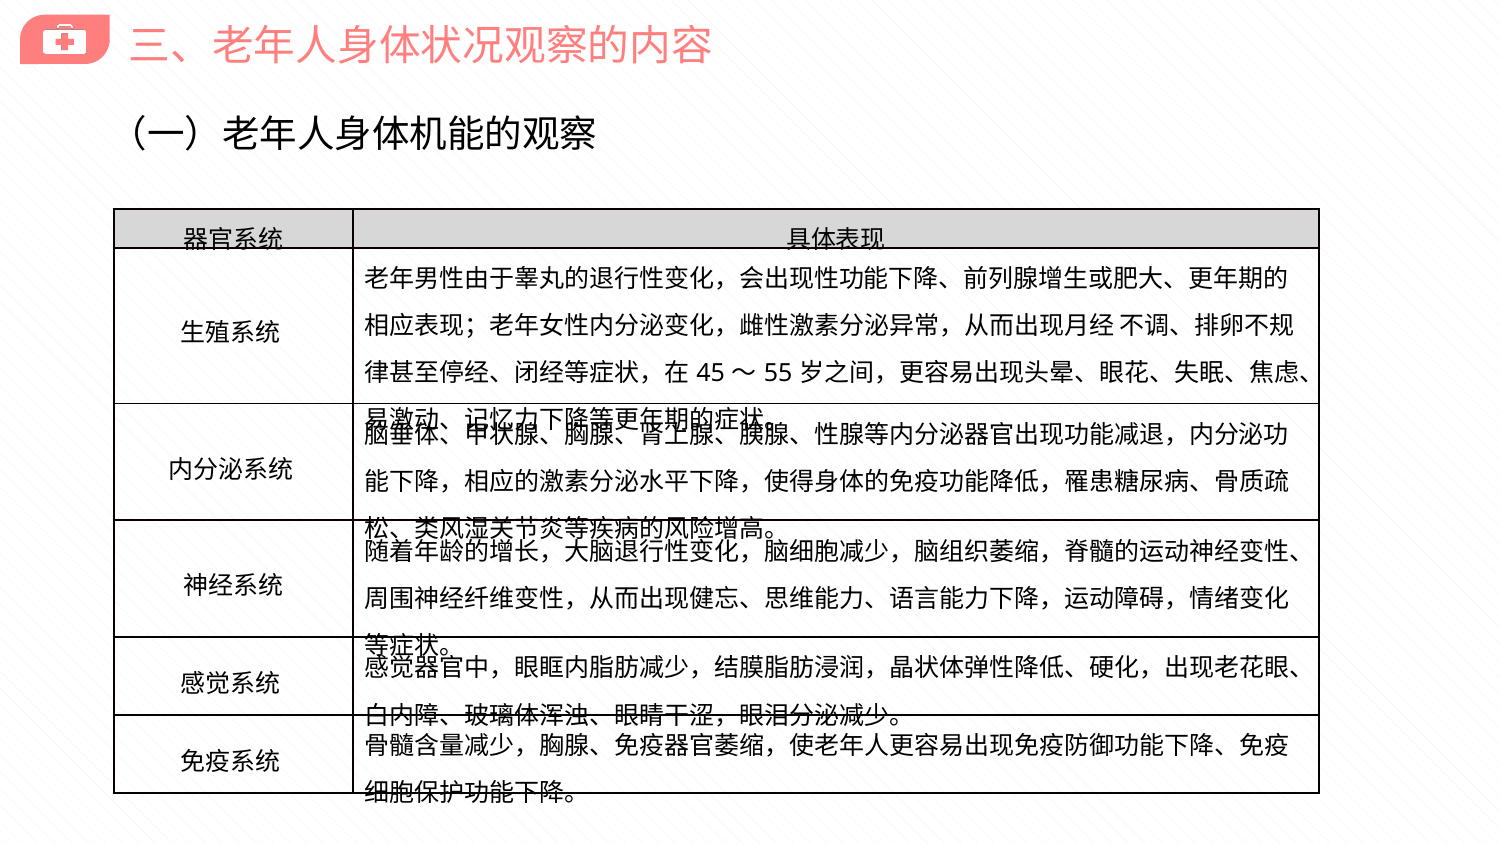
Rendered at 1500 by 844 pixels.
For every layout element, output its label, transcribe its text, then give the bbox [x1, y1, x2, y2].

table_cell 生殖系统 [115, 249, 352, 403]
table_cell 老年男性由于睾丸的退行性变化，会出现性功能下降、前列腺增生或肥大、更年期的相应表现；老年女性内分泌变化，雌性激素分泌异常，从而出现月经 不调、排卵不规律甚至停经、闭经等症状，在45～55岁之间，更容易出现头晕、眼花、失眠、焦虑、易激动、记忆力下降等更年期的症状。 [354, 249, 1318, 403]
table_cell 免疫系统 [115, 716, 352, 792]
text_box （一）老年人身体机能的观察 [9, 102, 1266, 208]
table_cell 随着年龄的增长，大脑退行性变化，脑细胞减少，脑组织萎缩，脊髓的运动神经变性、周围神经纤维变性，从而出现健忘、思维能力、语言能力下降，运动障碍，情绪变化等症状。 [354, 521, 1318, 636]
table_cell 骨髓含量减少，胸腺、免疫器官萎缩，使老年人更容易出现免疫防御功能下降、免疫细胞保护功能下降。 [354, 716, 1318, 792]
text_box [19, 11, 863, 78]
table_cell 神经系统 [115, 521, 352, 636]
table_cell 感觉器官中，眼眶内脂肪减少，结膜脂肪浸润，晶状体弹性降低、硬化，出现老花眼、白内障、玻璃体浑浊、眼睛干涩，眼泪分泌减少。 [354, 638, 1318, 714]
table_cell 感觉系统 [115, 638, 352, 714]
table_header 具体表现 [354, 210, 1318, 247]
table_cell 脑垂体、甲状腺、胸腺、肾上腺、胰腺、性腺等内分泌器官出现功能减退，内分泌功能下降，相应的激素分泌水平下降，使得身体的免疫功能降低，罹患糖尿病、骨质疏松、类风湿关节炎等疾病的风险增高。 [354, 404, 1318, 519]
table_cell 内分泌系统 [115, 404, 352, 519]
table_header 器官系统 [115, 210, 352, 247]
